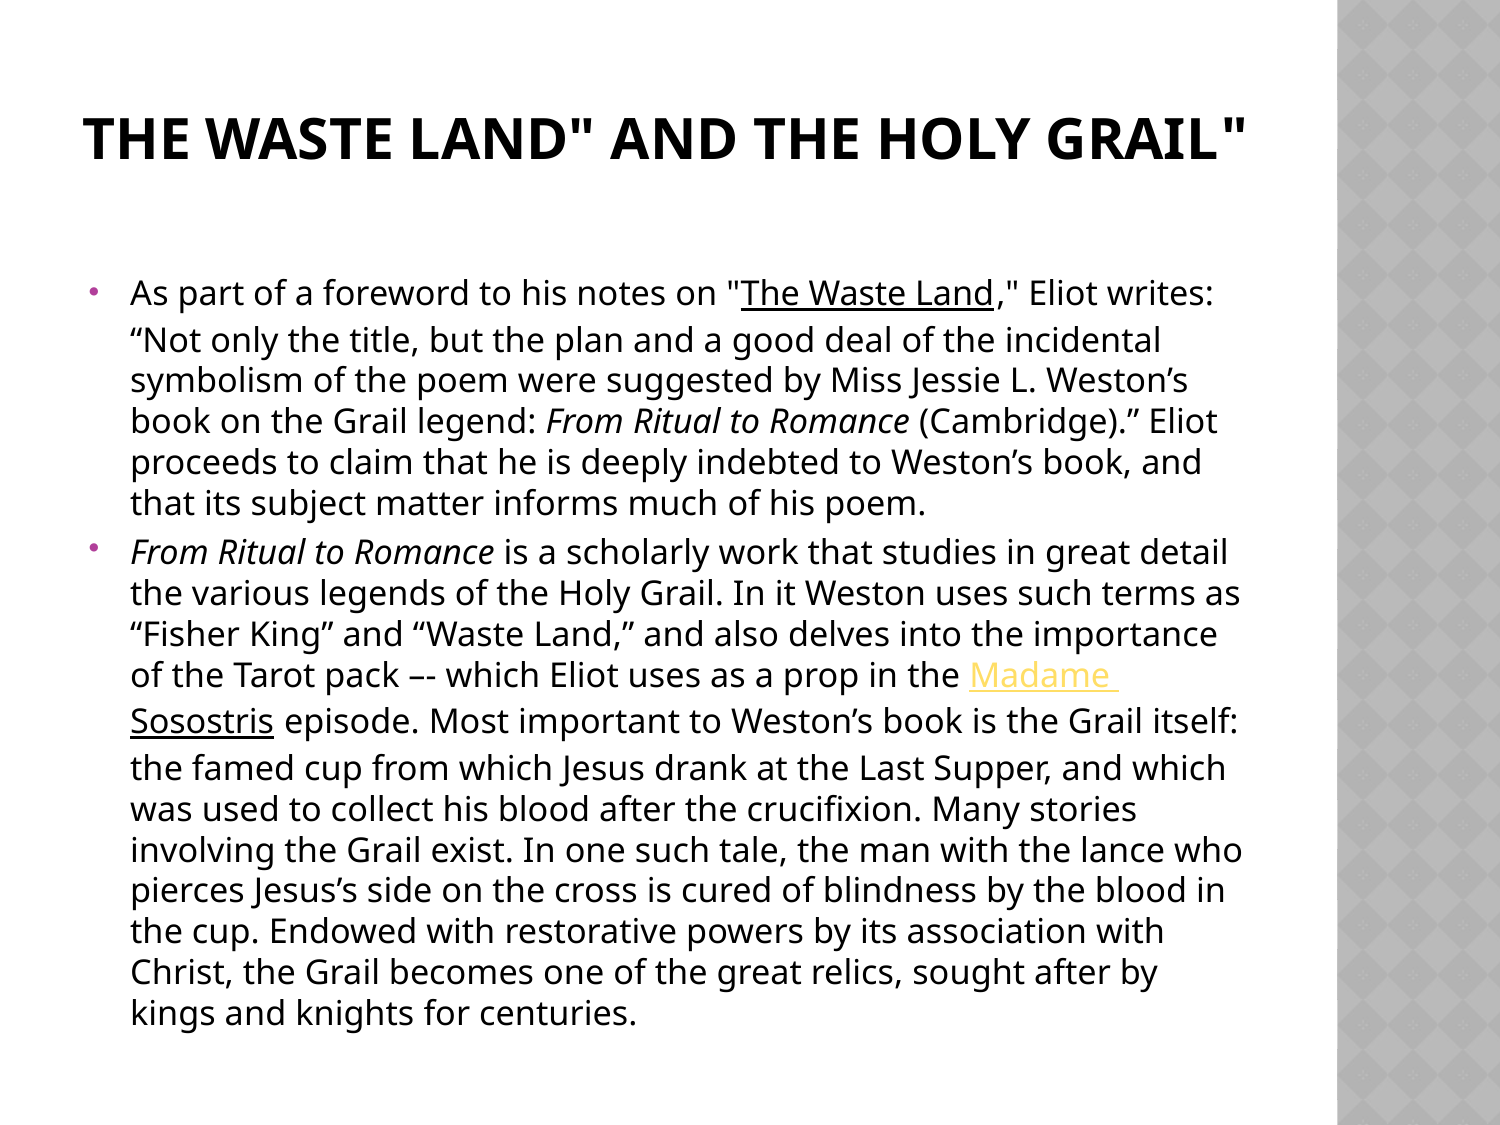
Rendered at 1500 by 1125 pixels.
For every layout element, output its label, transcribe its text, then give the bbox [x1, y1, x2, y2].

title "The Waste Land" and the Holy Grail [75, 52, 1263, 240]
list As part of a foreword to his notes on "The Waste Land," Eliot writes: “Not only the title, but the plan and a good deal of the incidental symbolism of the poem were suggested by Miss Jessie L. Weston’s book on the Grail legend: From Ritual to Romance (Cambridge).” Eliot proceeds to claim that he is deeply indebted to Weston’s book, and that its subject matter informs much of his poem. From Ritual to Romance is a scholarly work that studies in great detail the various legends of the Holy Grail. In it Weston uses such terms as “Fisher King” and “Waste Land,” and also delves into the importance of the Tarot pack –- which Eliot uses as a prop in the Madame Sosostris episode. Most important to Weston’s book is the Grail itself: the famed cup from which Jesus drank at the Last Supper, and which was used to collect his blood after the crucifixion. Many stories involving the Grail exist. In one such tale, the man with the lance who pierces Jesus’s side on the cross is cured of blindness by the blood in the cup. Endowed with restorative powers by its association with Christ, the Grail becomes one of the great relics, sought after by kings and knights for centuries. [75, 264, 1263, 1059]
